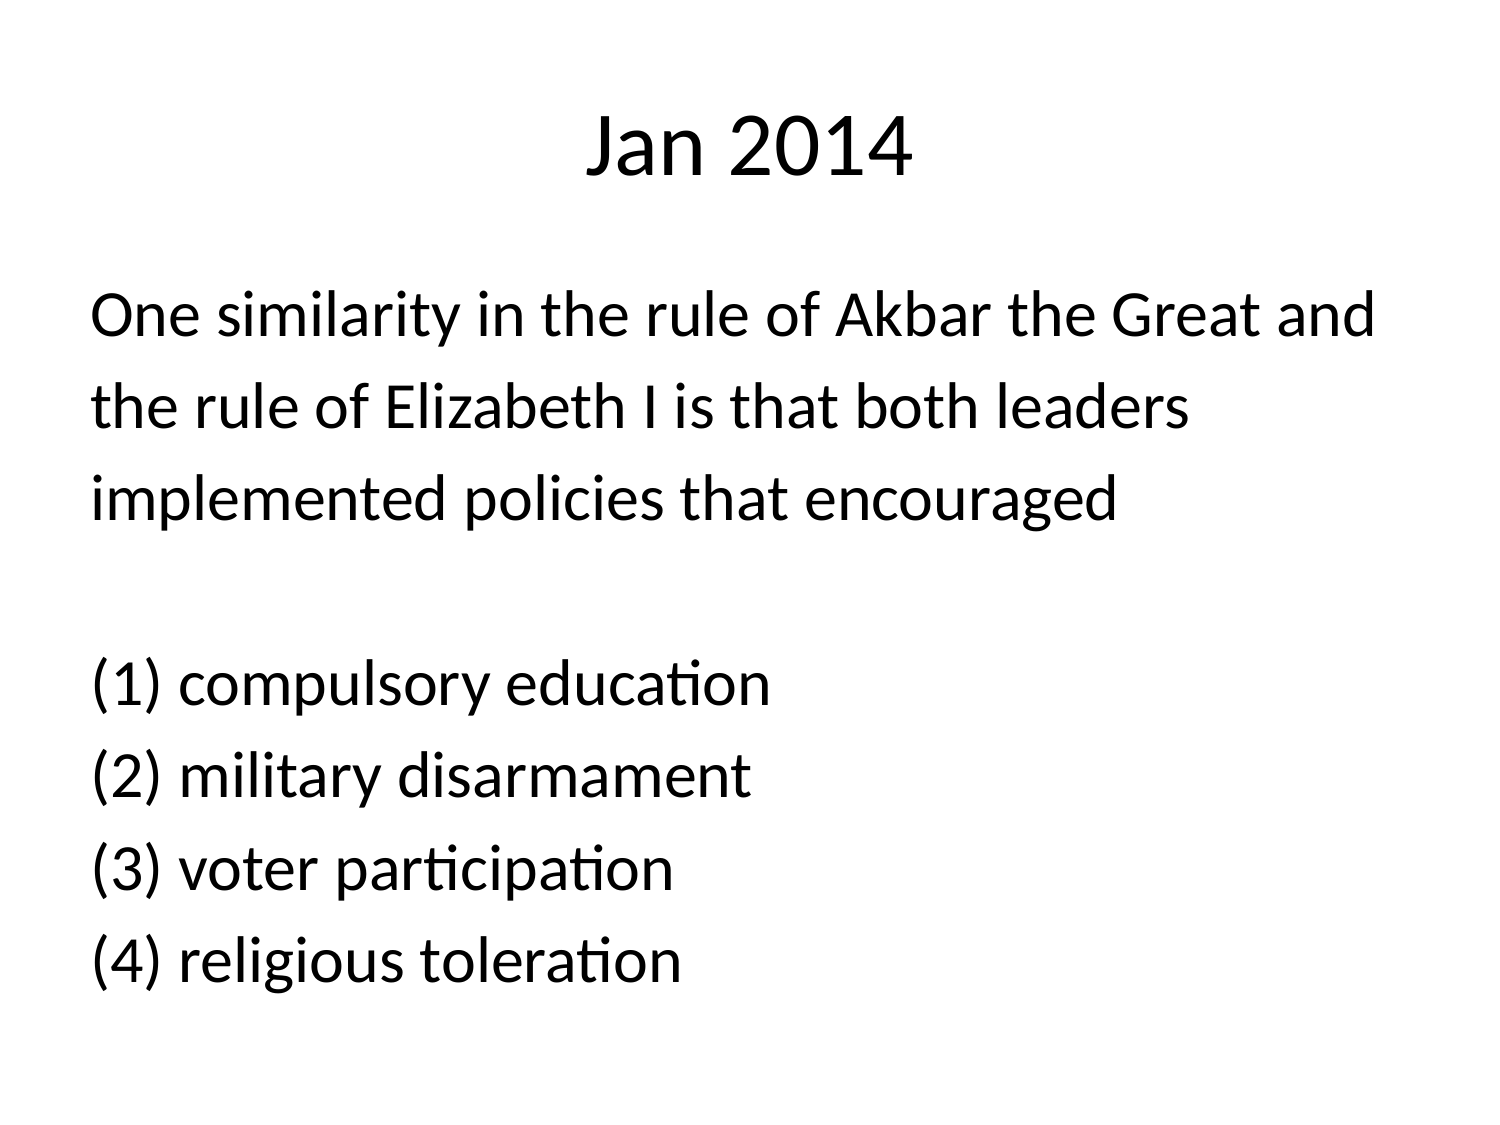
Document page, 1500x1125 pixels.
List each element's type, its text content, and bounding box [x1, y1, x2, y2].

list One similarity in the rule of Akbar the Great and the rule of Elizabeth I is that both leaders implemented policies that encouraged (1) compulsory education (2) military disarmament (3) voter participation (4) religious toleration [75, 262, 1425, 1005]
title Jan 2014 [75, 45, 1425, 233]
